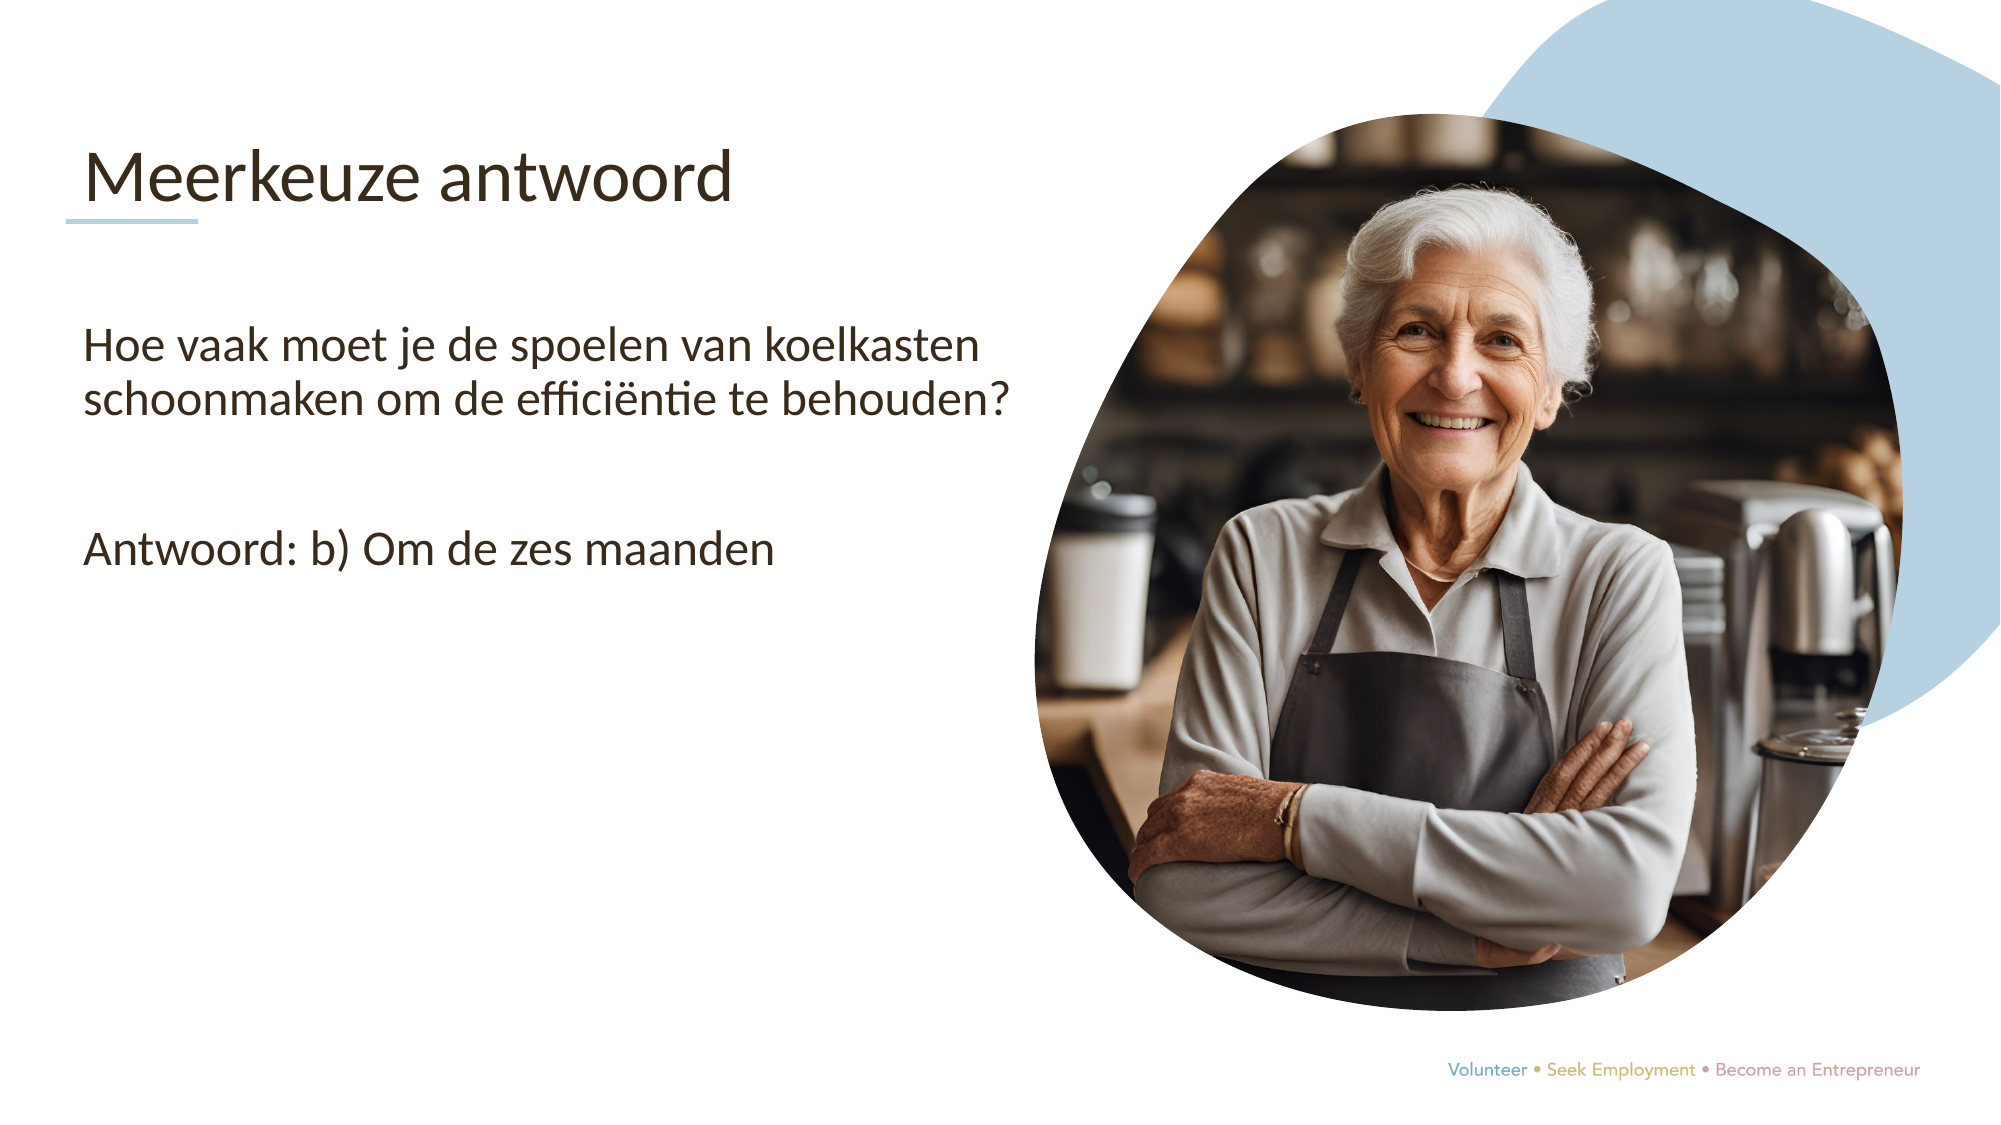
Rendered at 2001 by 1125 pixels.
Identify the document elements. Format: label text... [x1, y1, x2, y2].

picture [1418, 1046, 1971, 1103]
text_box Meerkeuze antwoord [68, 129, 903, 356]
picture [1034, 113, 1903, 1011]
text_box Hoe vaak moet je de spoelen van koelkasten schoonmaken om de efficiëntie te behouden? Antwoord: b) Om de zes maanden [68, 311, 1035, 1071]
